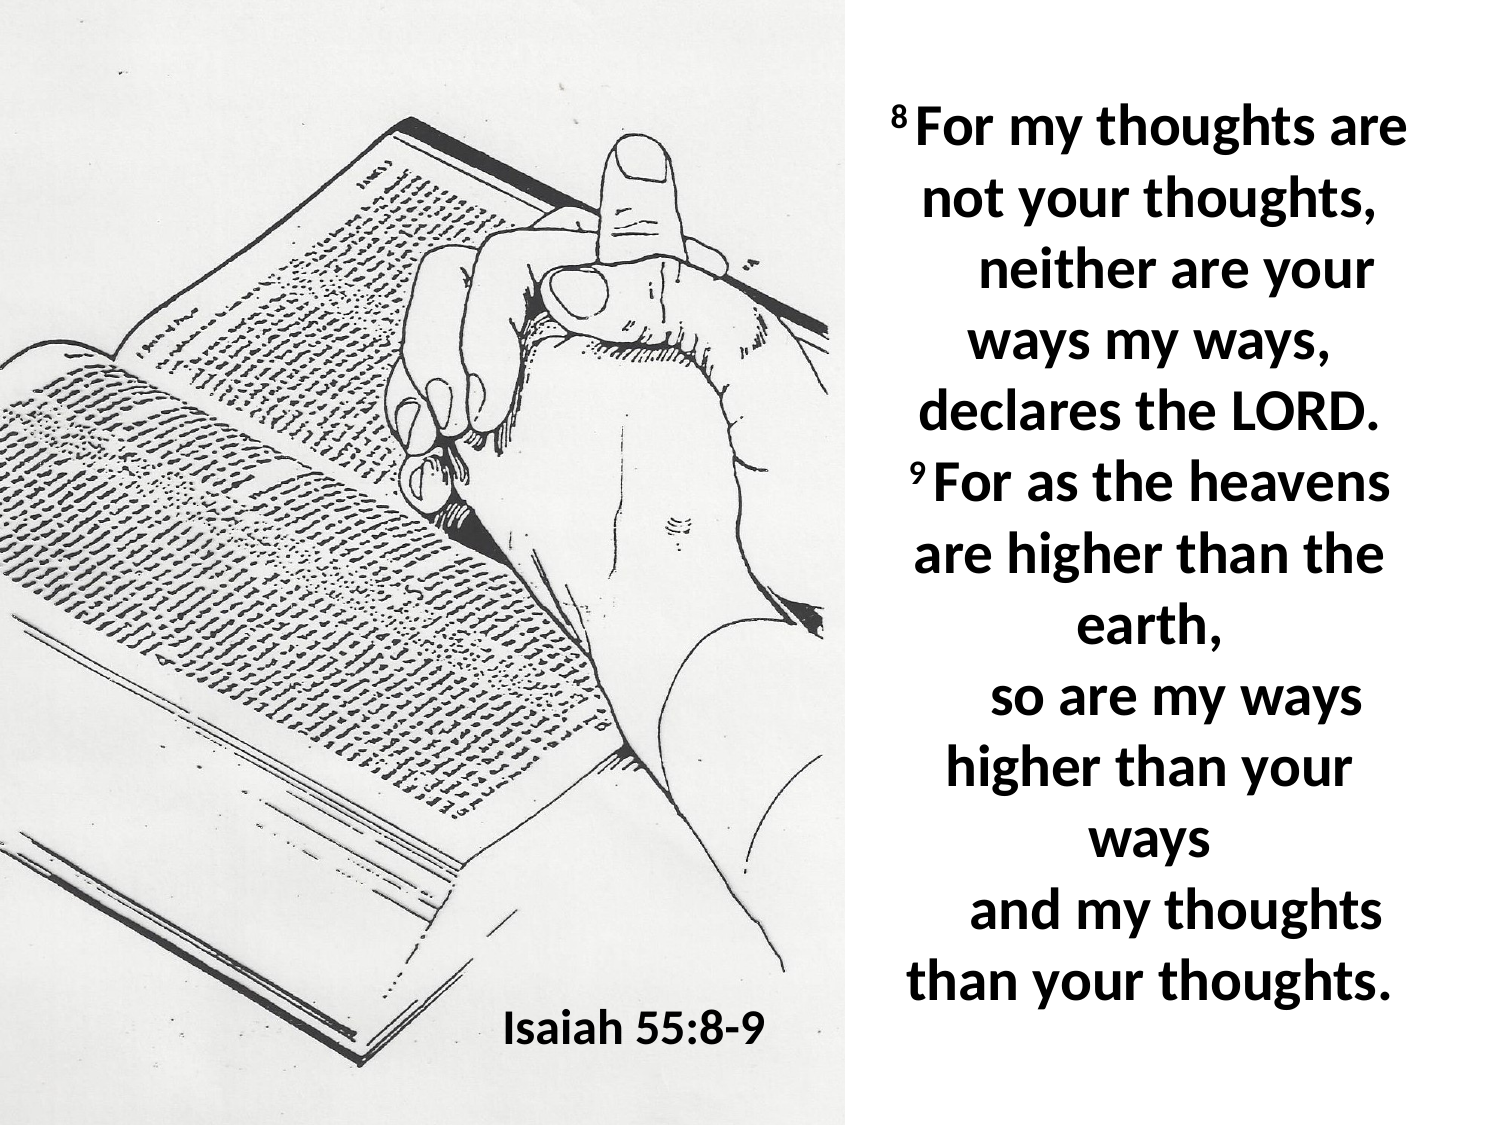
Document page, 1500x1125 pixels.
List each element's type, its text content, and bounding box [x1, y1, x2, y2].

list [0, 0, 845, 1125]
title 8 For my thoughts are not your thoughts, neither are your ways my ways, declares the Lord. 9 For as the heavens are higher than the earth, so are my ways higher than your ways and my thoughts than your thoughts. [875, 45, 1425, 1125]
